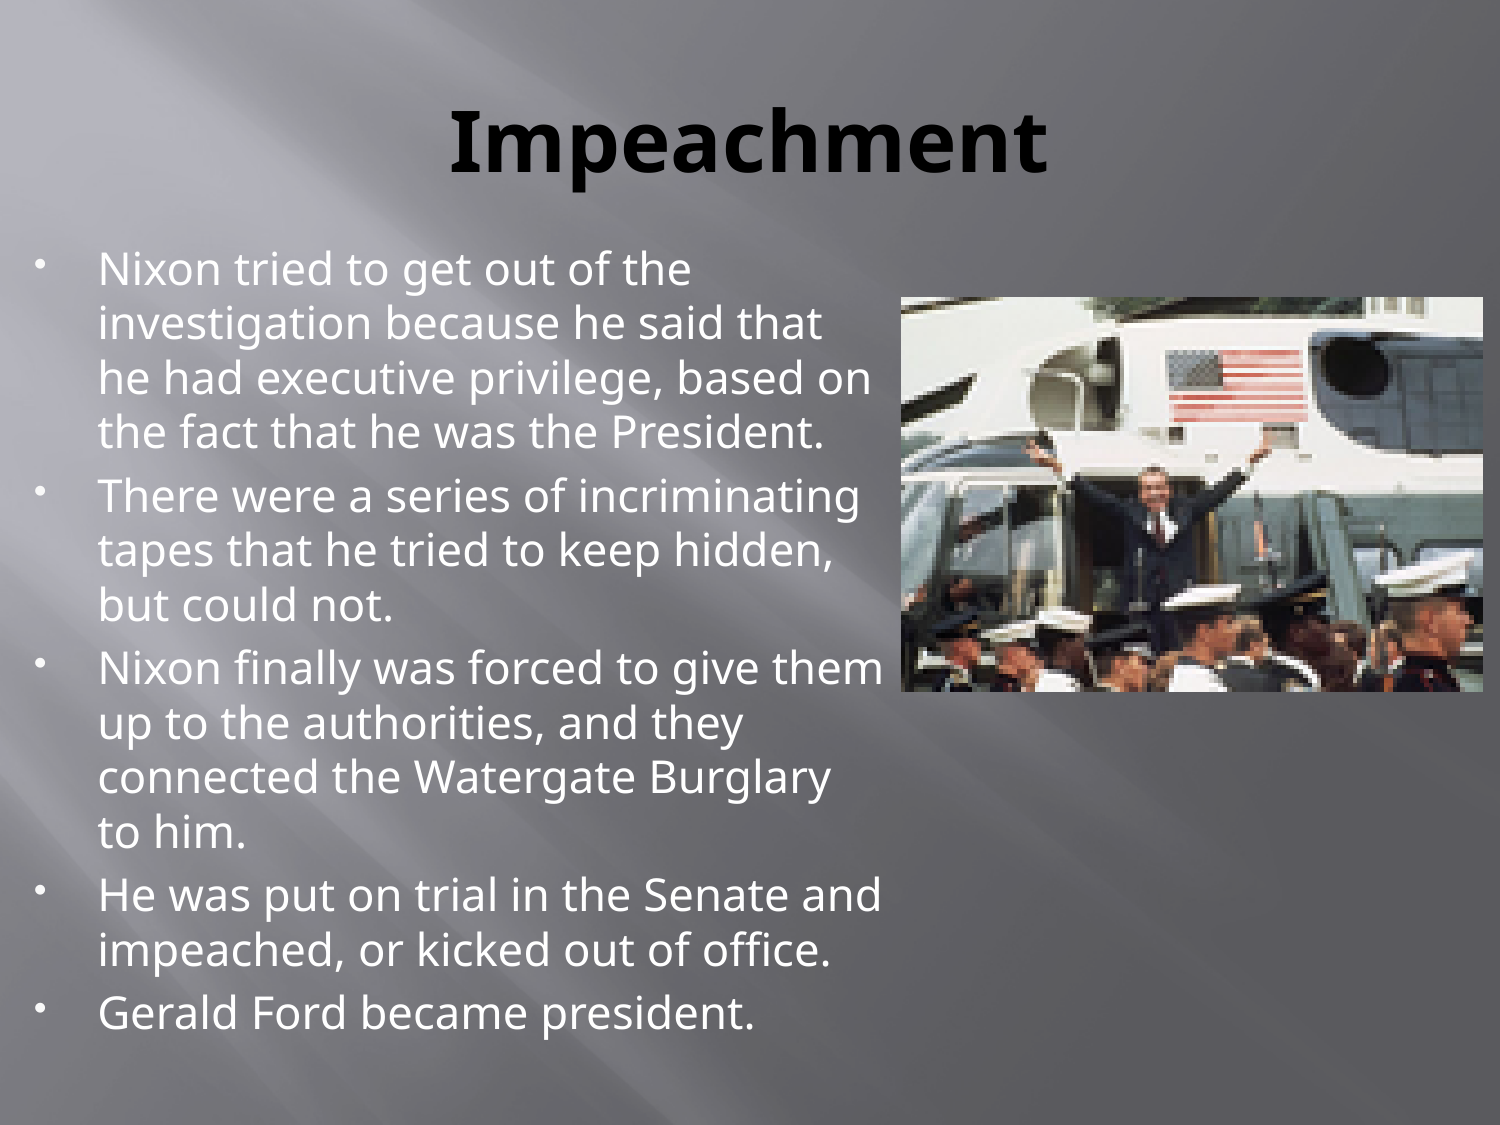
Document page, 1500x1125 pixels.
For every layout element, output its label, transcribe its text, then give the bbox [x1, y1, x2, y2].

list Nixon tried to get out of the investigation because he said that he had executive privilege, based on the fact that he was the President. There were a series of incriminating tapes that he tried to keep hidden, but could not. Nixon finally was forced to give them up to the authorities, and they connected the Watergate Burglary to him. He was put on trial in the Senate and impeached, or kicked out of office. Gerald Ford became president. [0, 232, 902, 1096]
title Impeachment [75, 45, 1425, 233]
picture [901, 297, 1483, 692]
